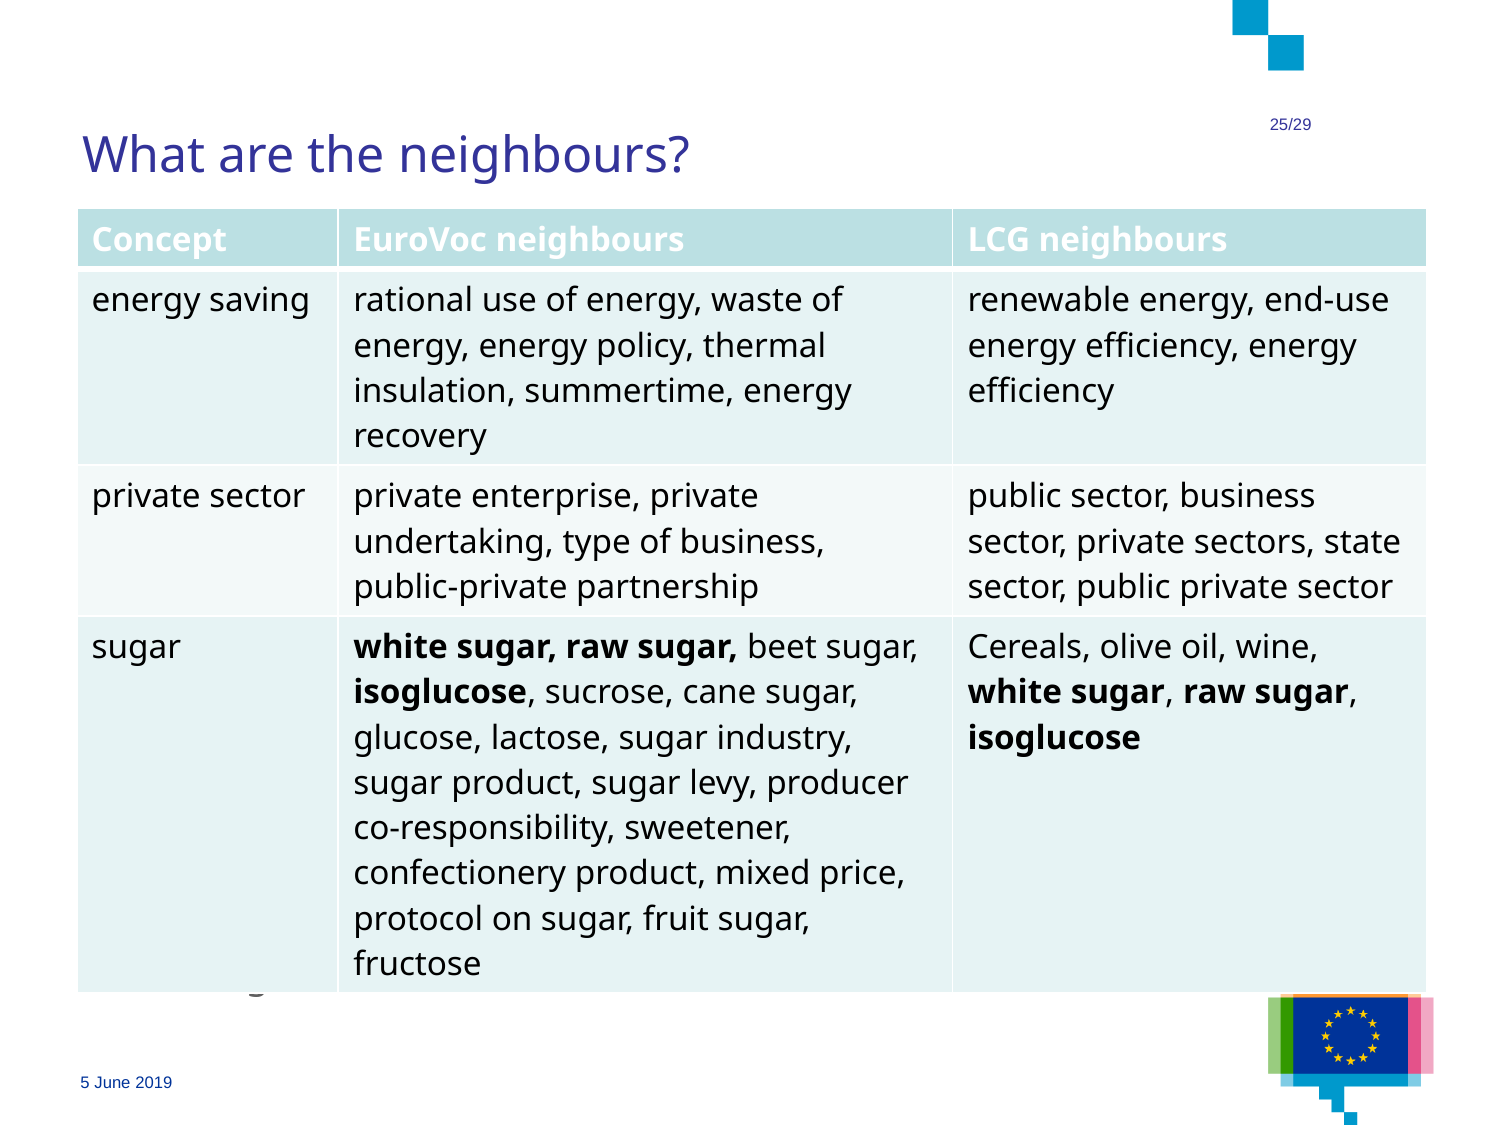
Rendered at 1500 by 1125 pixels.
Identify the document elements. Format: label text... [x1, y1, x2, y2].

table_cell renewable energy, end-use energy efficiency, energy efficiency [953, 272, 1426, 464]
table_header Concept [78, 209, 337, 266]
table_cell public sector, business sector, private sectors, state sector, public private sector [953, 466, 1426, 615]
table_header LCG neighbours [953, 209, 1426, 266]
table_header EuroVoc neighbours [339, 209, 952, 266]
title What are the neighbours? [82, 122, 1235, 207]
list Some concepts already exist in EuroVoc (bold) LCG neighbours - candidate entries for EuroVoc [75, 993, 1425, 1000]
table_cell energy saving [78, 272, 337, 464]
table_cell Cereals, olive oil, wine, white sugar, raw sugar, isoglucose [953, 617, 1426, 992]
footer 25/29 [1269, 101, 1460, 204]
table_cell sugar [78, 617, 337, 992]
table_cell private sector [78, 466, 337, 615]
table_cell rational use of energy, waste of energy, energy policy, thermal insulation, summertime, energy recovery [339, 272, 952, 464]
table_cell white sugar, raw sugar, beet sugar, isoglucose, sucrose, cane sugar, glucose, lactose, sugar industry, sugar product, sugar levy, producer co-responsibility, sweetener, confectionery product, mixed price, protocol on sugar, fruit sugar, fructose [339, 617, 952, 992]
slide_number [80, 1013, 431, 1093]
picture [0, 0, 1500, 1125]
table_cell private enterprise, private undertaking, type of business, public-private partnership [339, 466, 952, 615]
